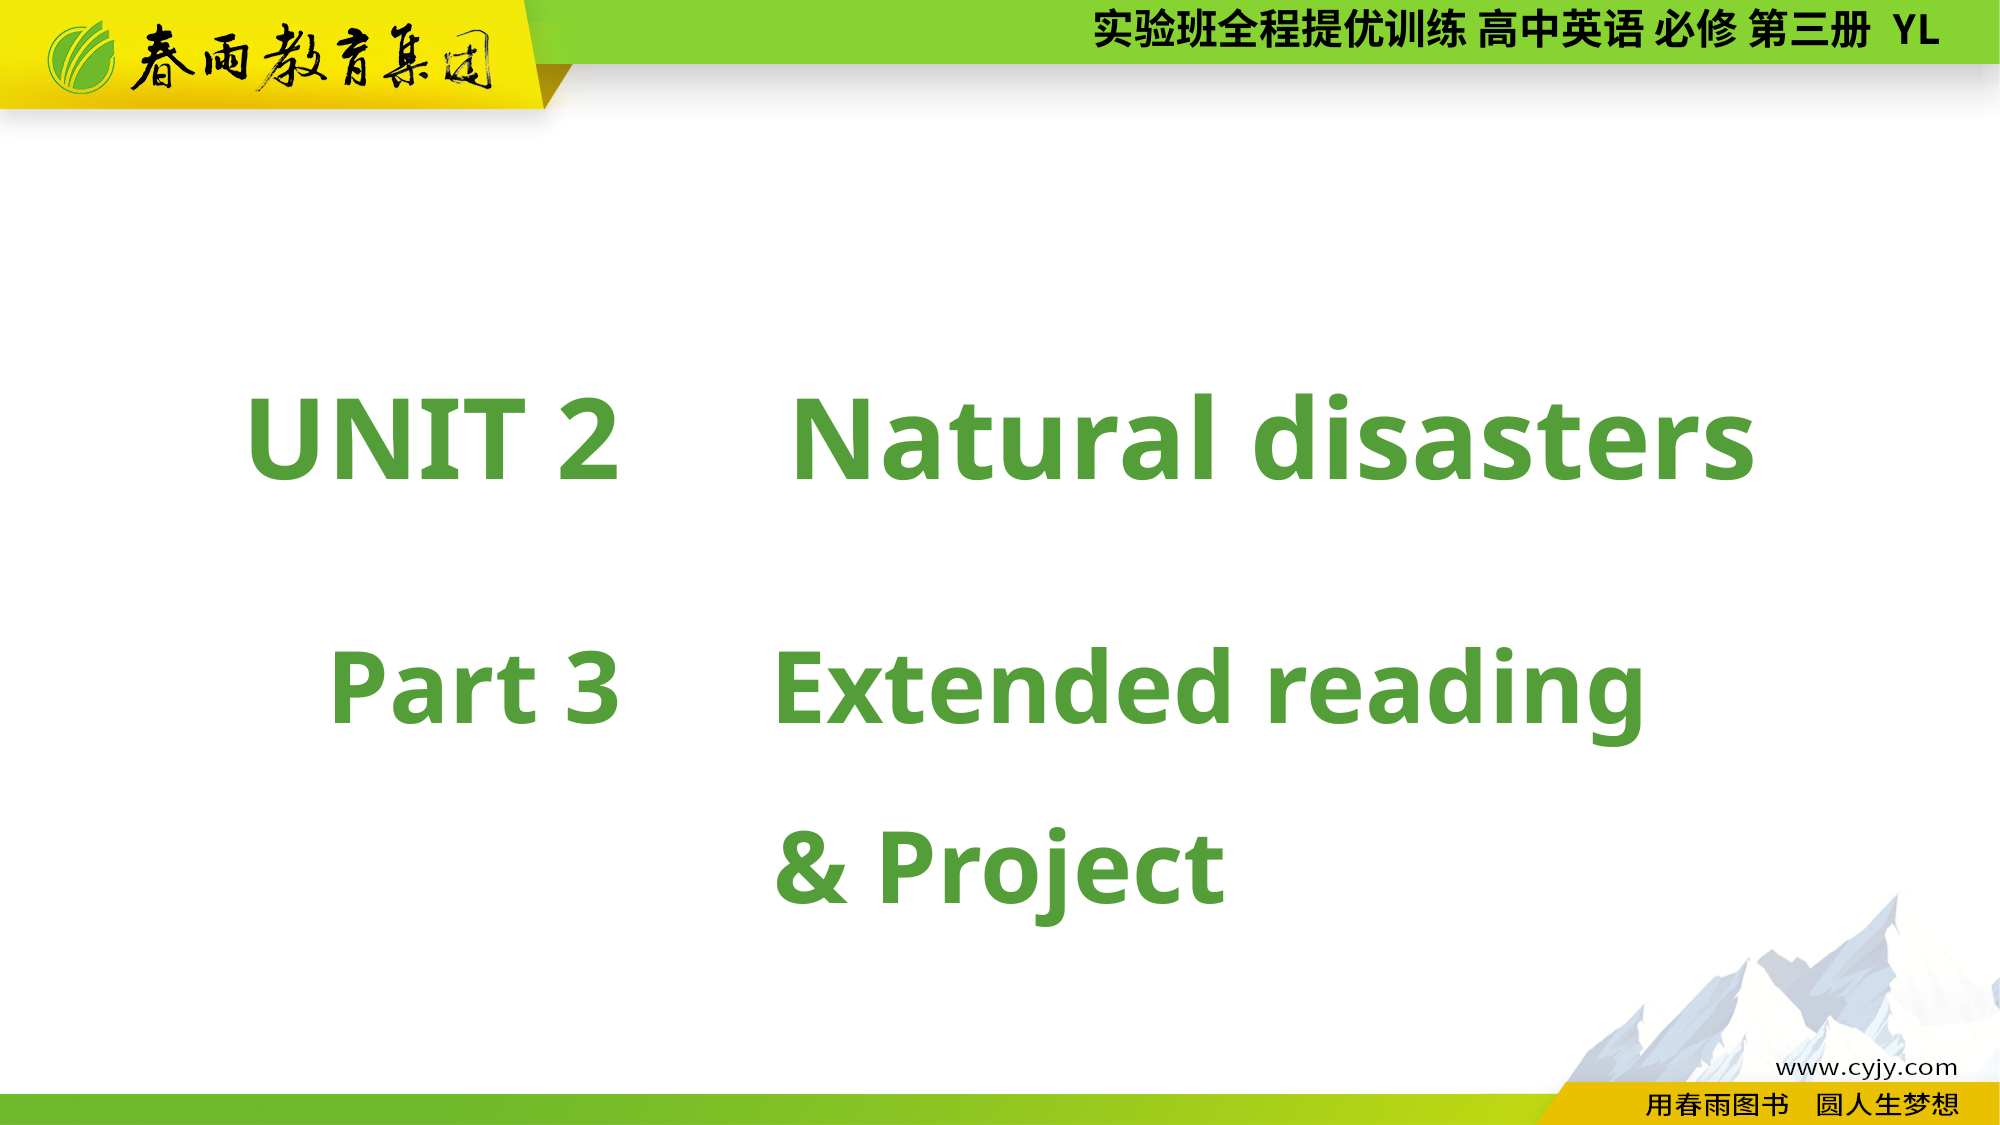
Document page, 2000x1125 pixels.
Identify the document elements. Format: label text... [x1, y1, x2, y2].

text_box Part 3 Extended reading & Project [55, 555, 1946, 931]
picture [0, 0, 2000, 1125]
text_box UNIT 2 Natural disasters [54, 291, 1946, 510]
